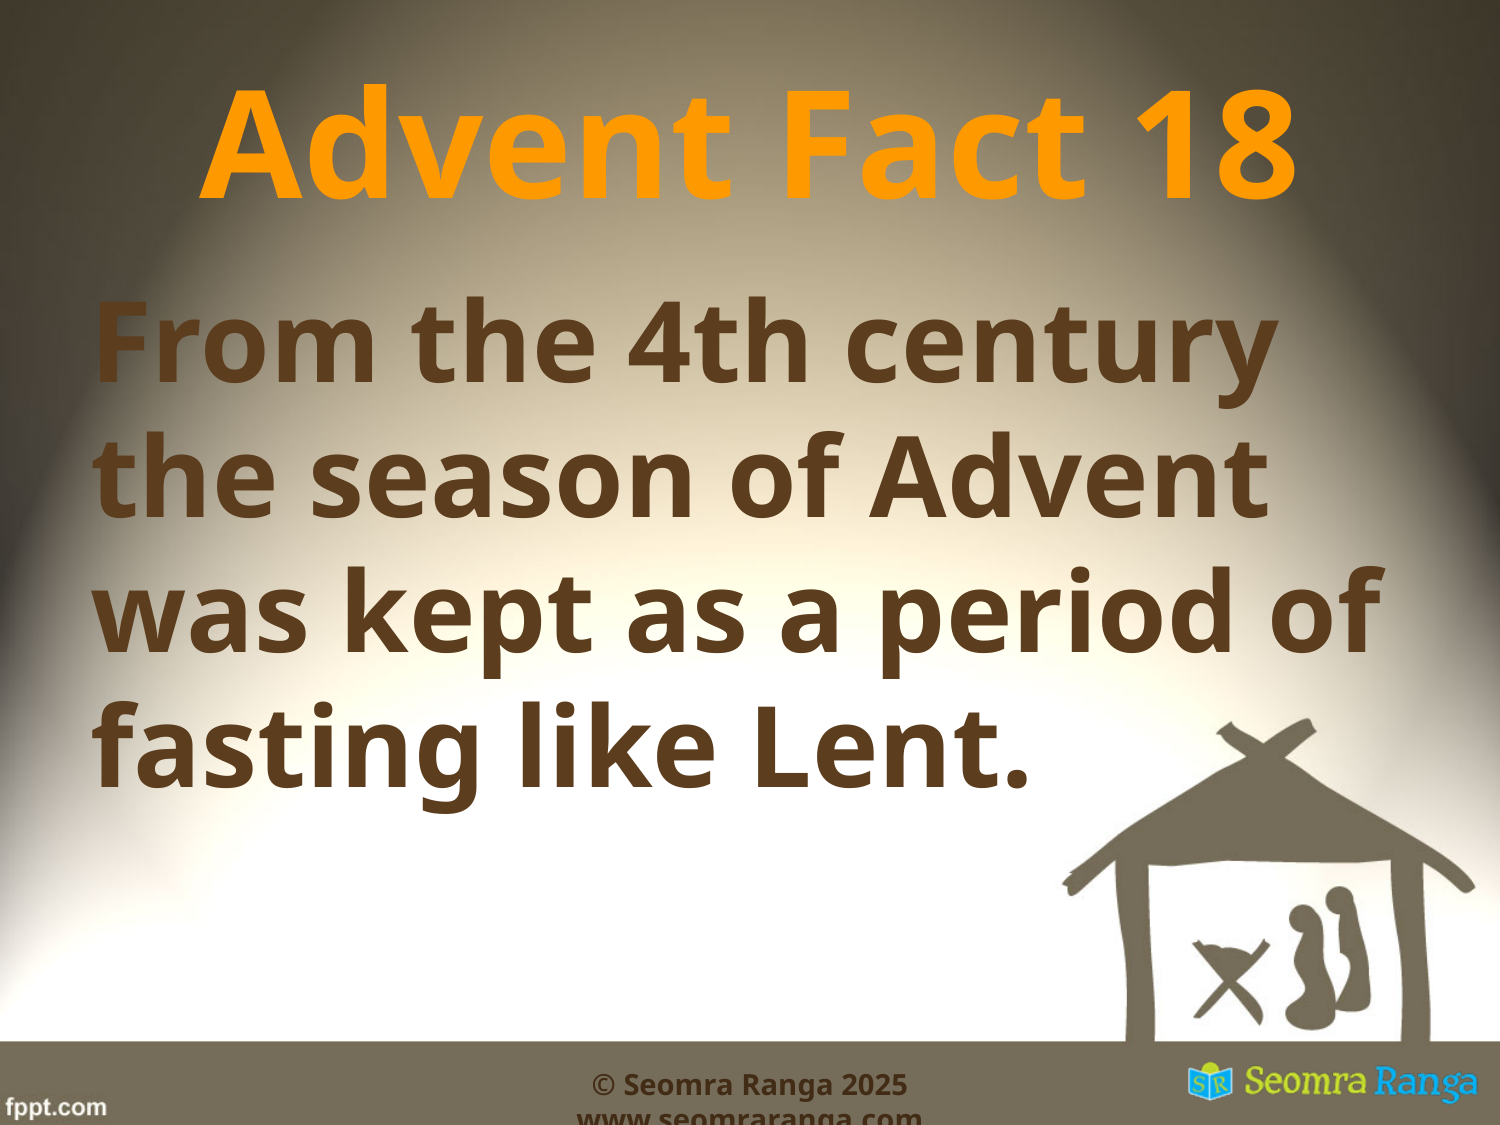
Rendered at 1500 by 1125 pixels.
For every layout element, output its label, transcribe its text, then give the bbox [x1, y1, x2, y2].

picture [0, 0, 1500, 1125]
title Advent Fact 18 [75, 45, 1425, 233]
list From the 4th century the season of Advent was kept as a period of fasting like Lent. [75, 262, 1425, 1005]
text_box © Seomra Ranga 2025 www.seomraranga.com [401, 1058, 1099, 1125]
